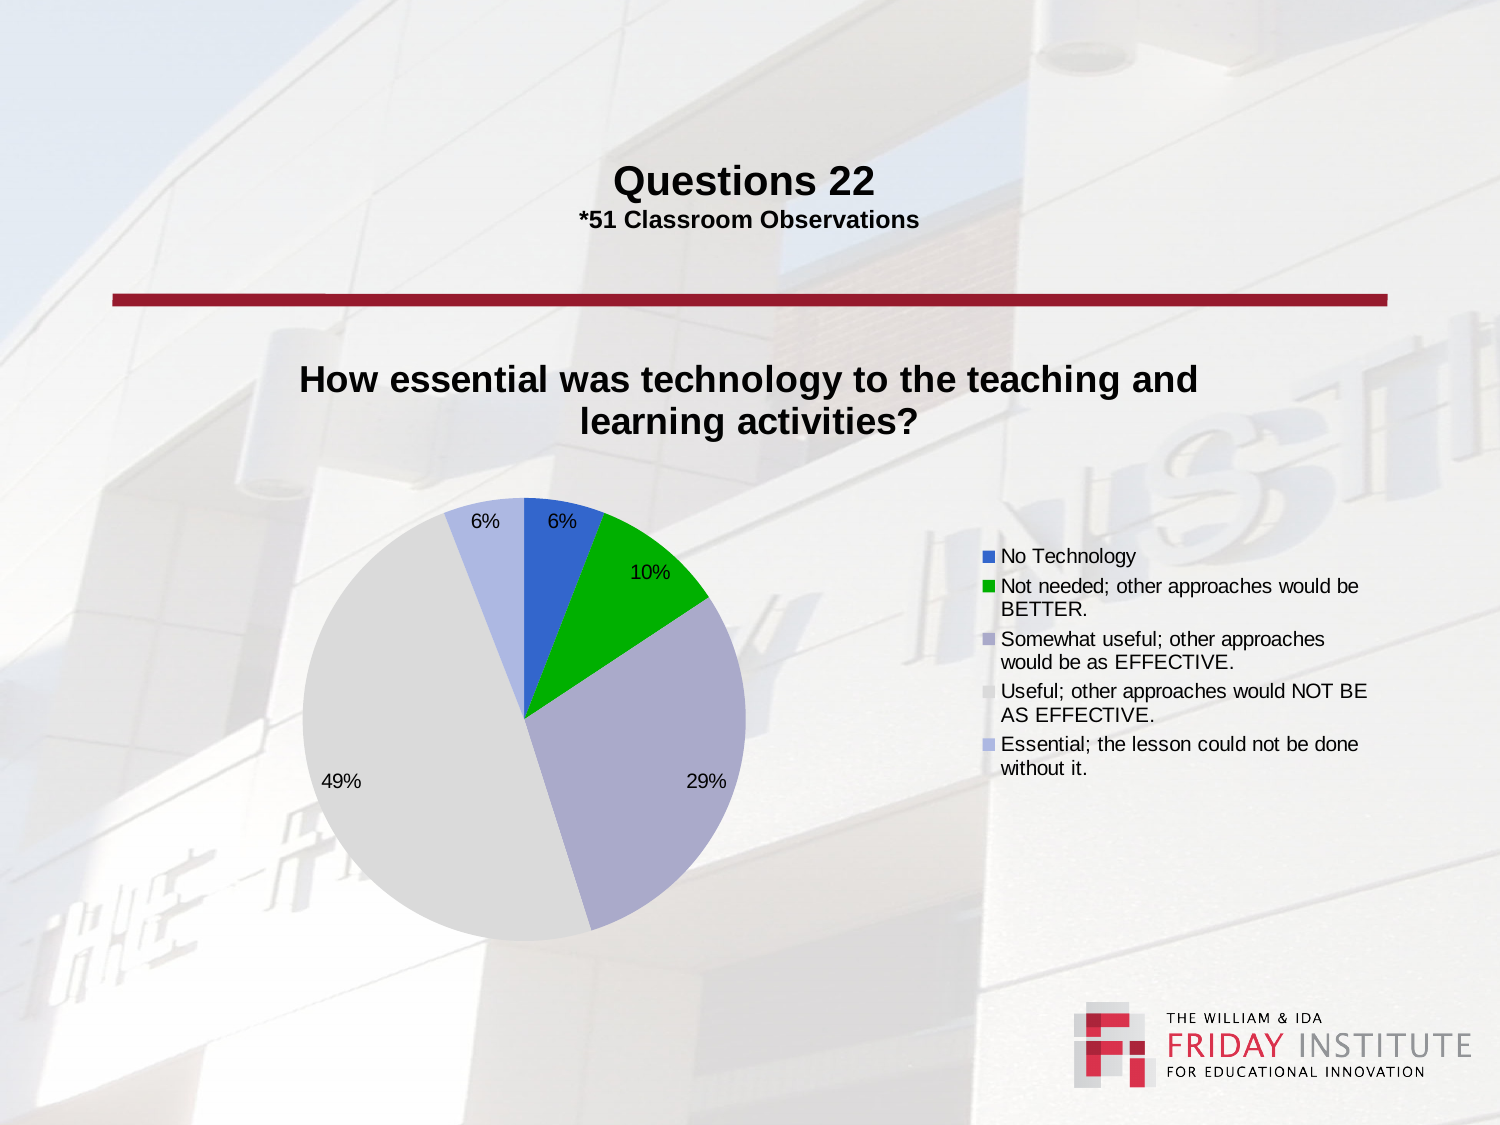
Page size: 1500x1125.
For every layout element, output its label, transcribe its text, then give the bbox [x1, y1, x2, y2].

picture [0, 0, 1500, 1125]
chart [112, 324, 1388, 1001]
title Questions 22 *51 Classroom Observations [112, 99, 1388, 288]
